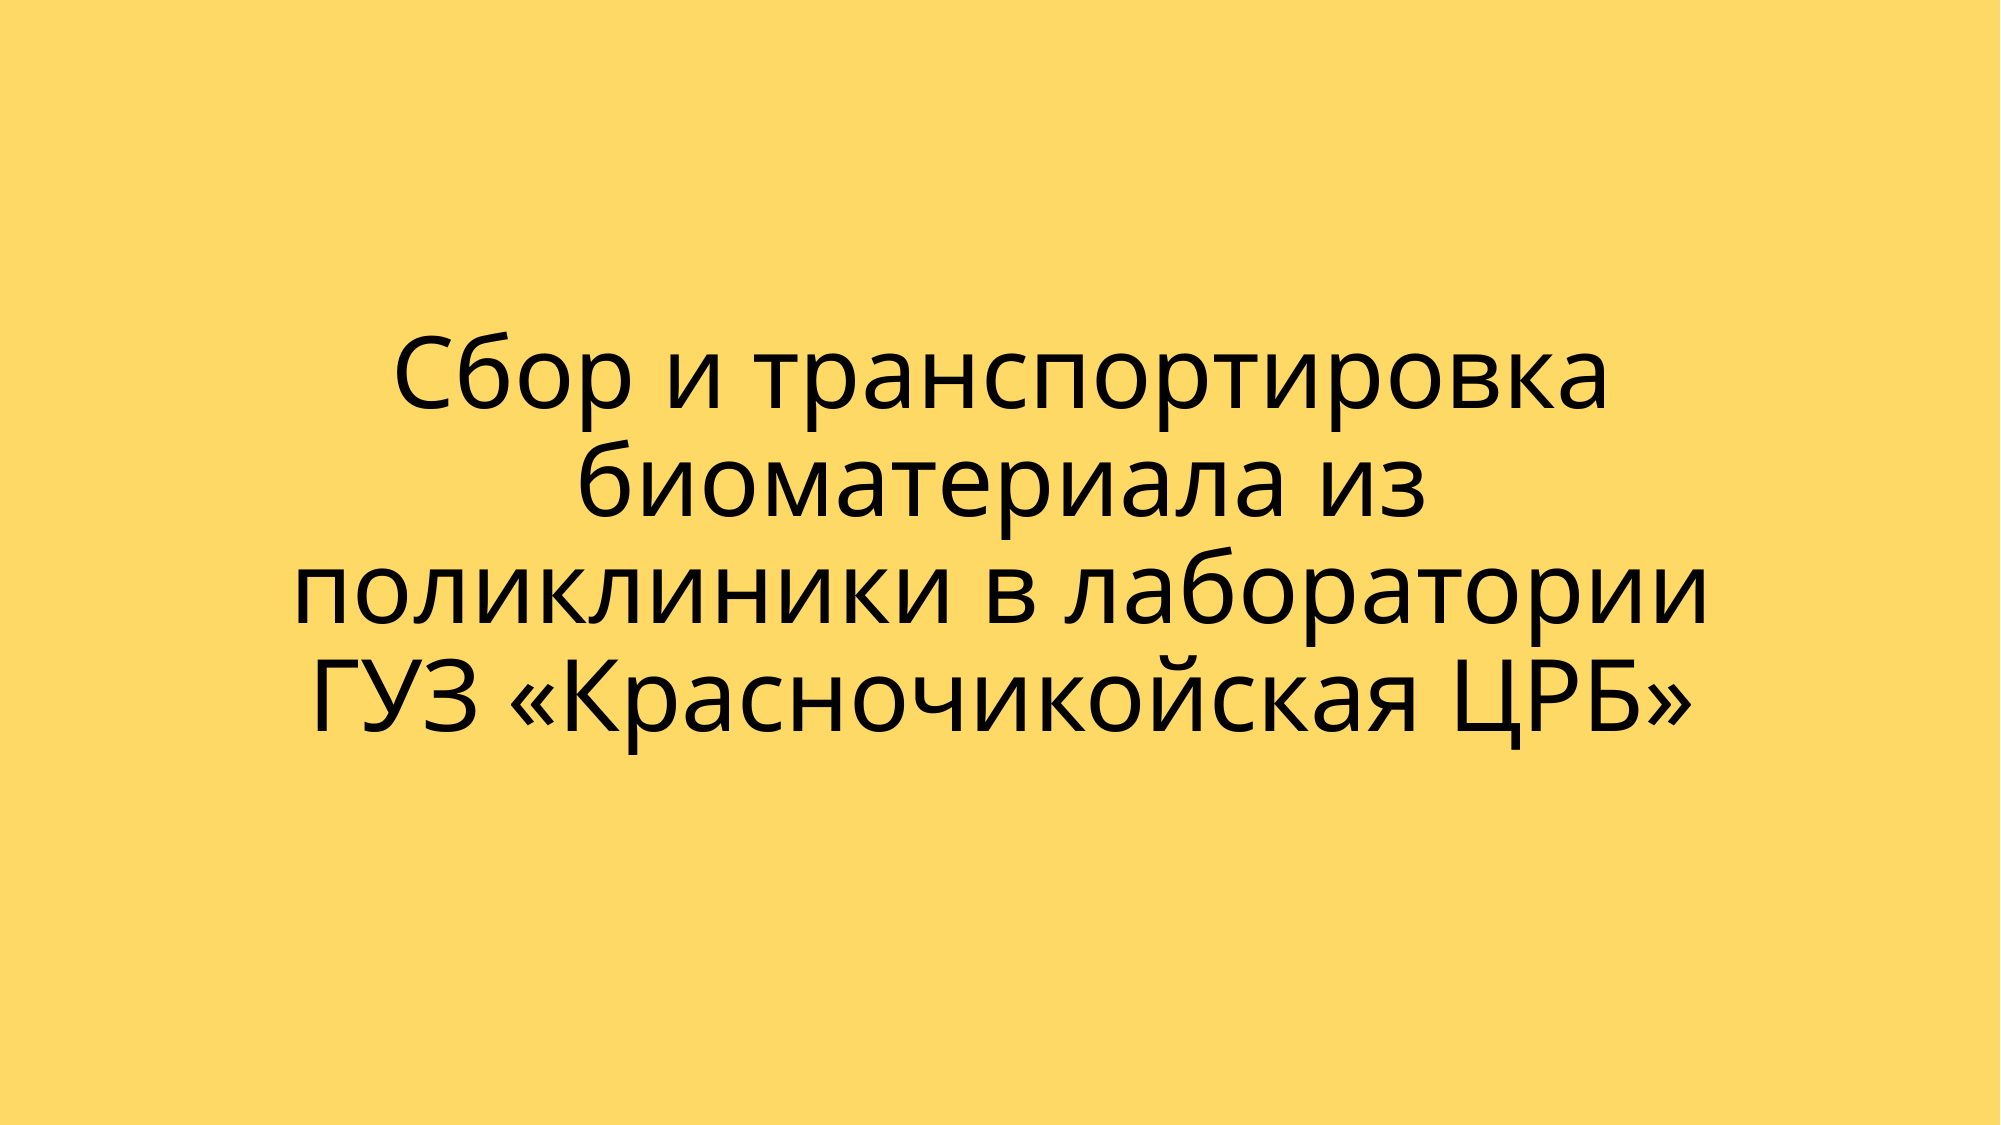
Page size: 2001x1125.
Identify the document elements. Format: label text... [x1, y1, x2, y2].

title Сбор и транспортировка биоматериала из поликлиники в лаборатории ГУЗ «Красночикойская ЦРБ» [252, 283, 1753, 761]
